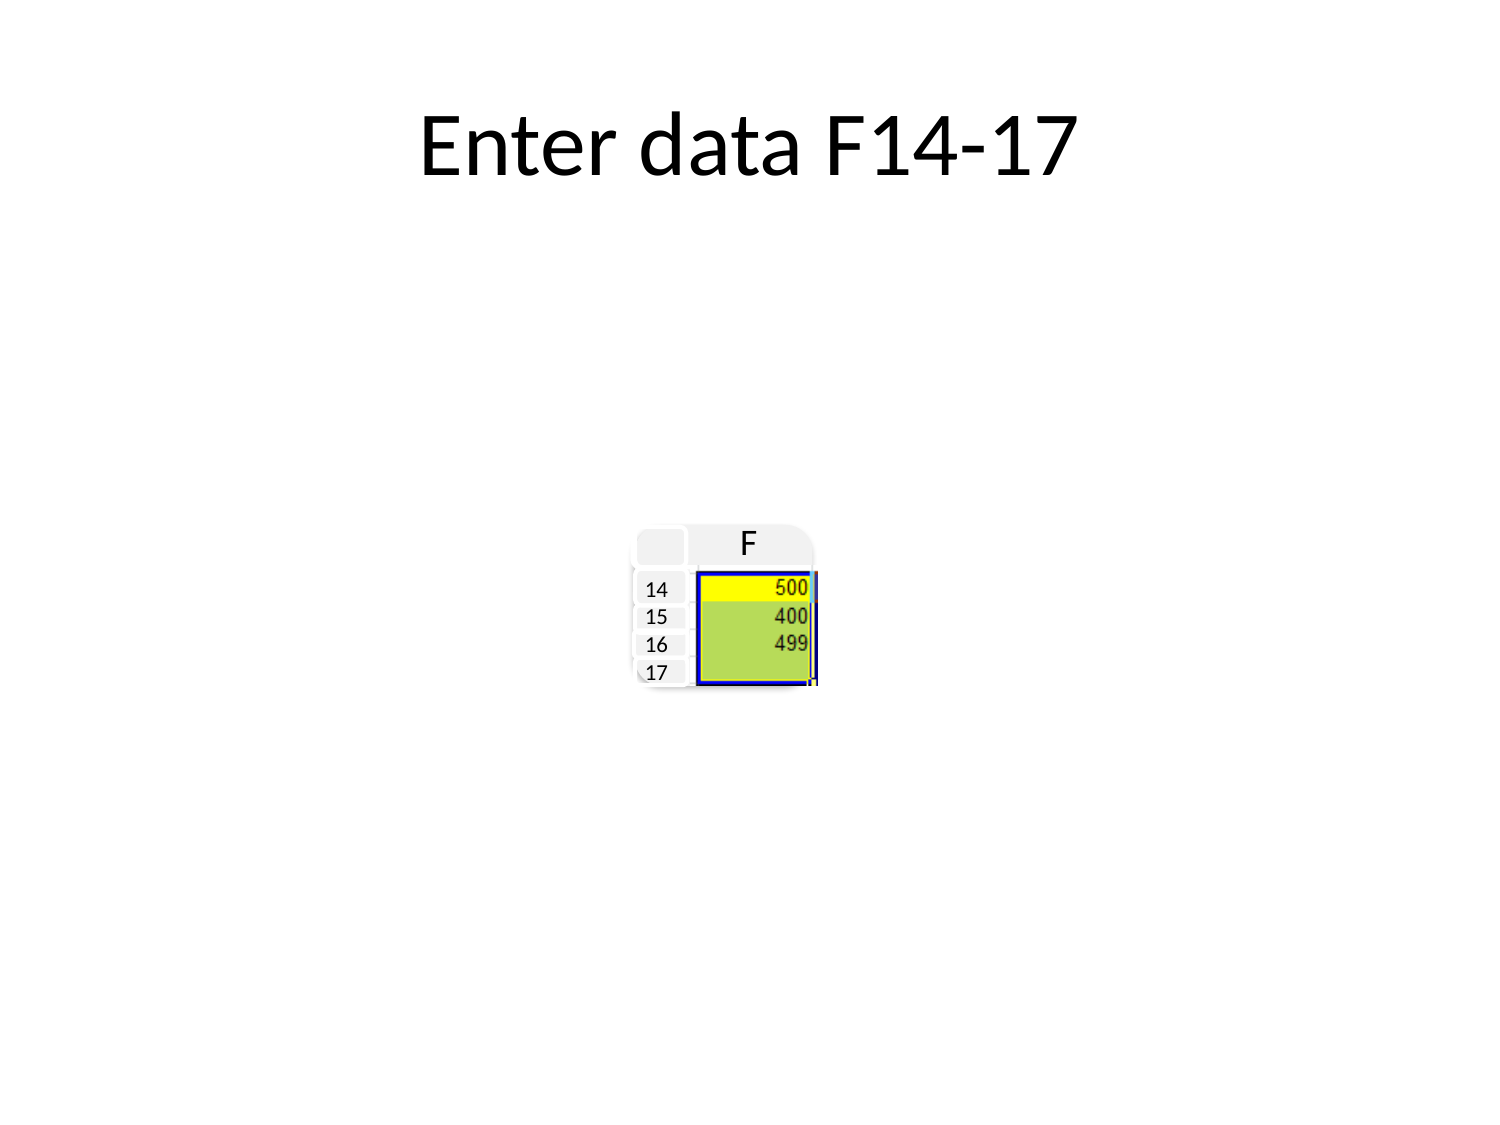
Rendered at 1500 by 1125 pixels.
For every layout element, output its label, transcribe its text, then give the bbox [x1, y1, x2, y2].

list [690, 565, 818, 686]
title Enter data F14-17 [75, 45, 1425, 233]
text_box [629, 510, 836, 694]
